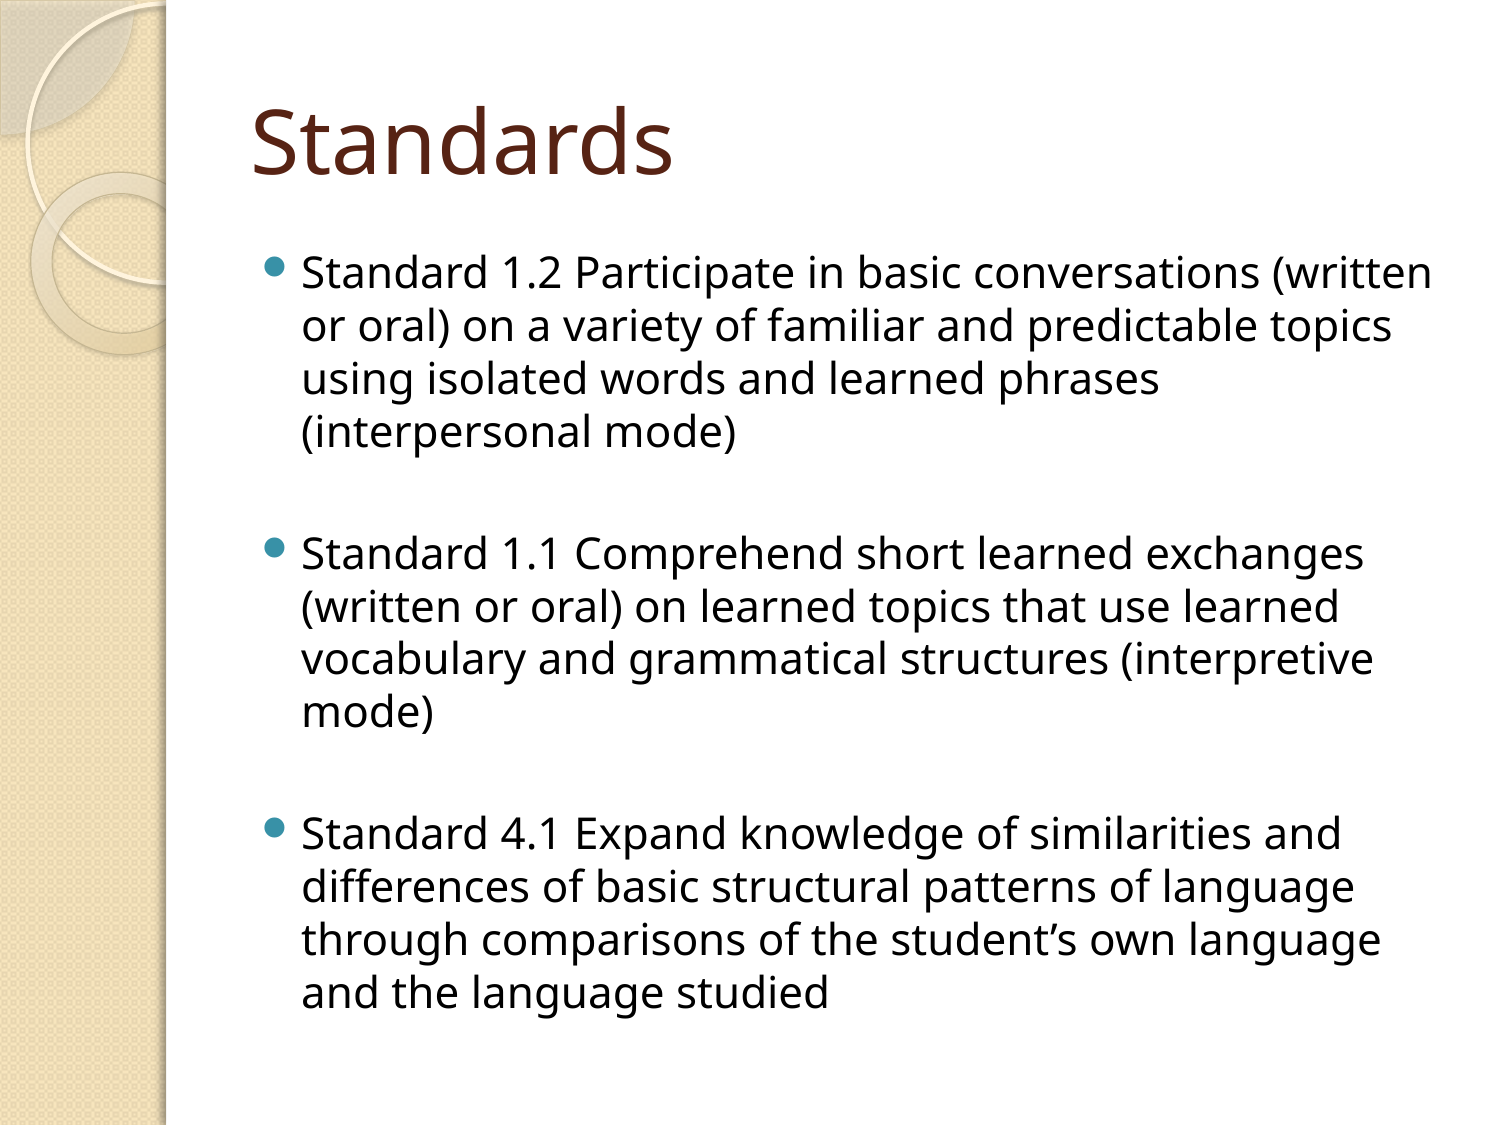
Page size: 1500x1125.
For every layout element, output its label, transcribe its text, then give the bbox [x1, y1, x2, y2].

title Standards [235, 45, 1466, 233]
list Standard 1.2 Participate in basic conversations (written or oral) on a variety of familiar and predictable topics using isolated words and learned phrases (interpersonal mode) Standard 1.1 Comprehend short learned exchanges (written or oral) on learned topics that use learned vocabulary and grammatical structures (interpretive mode) Standard 4.1 Expand knowledge of similarities and differences of basic structural patterns of language through comparisons of the student’s own language and the language studied [235, 237, 1466, 1025]
